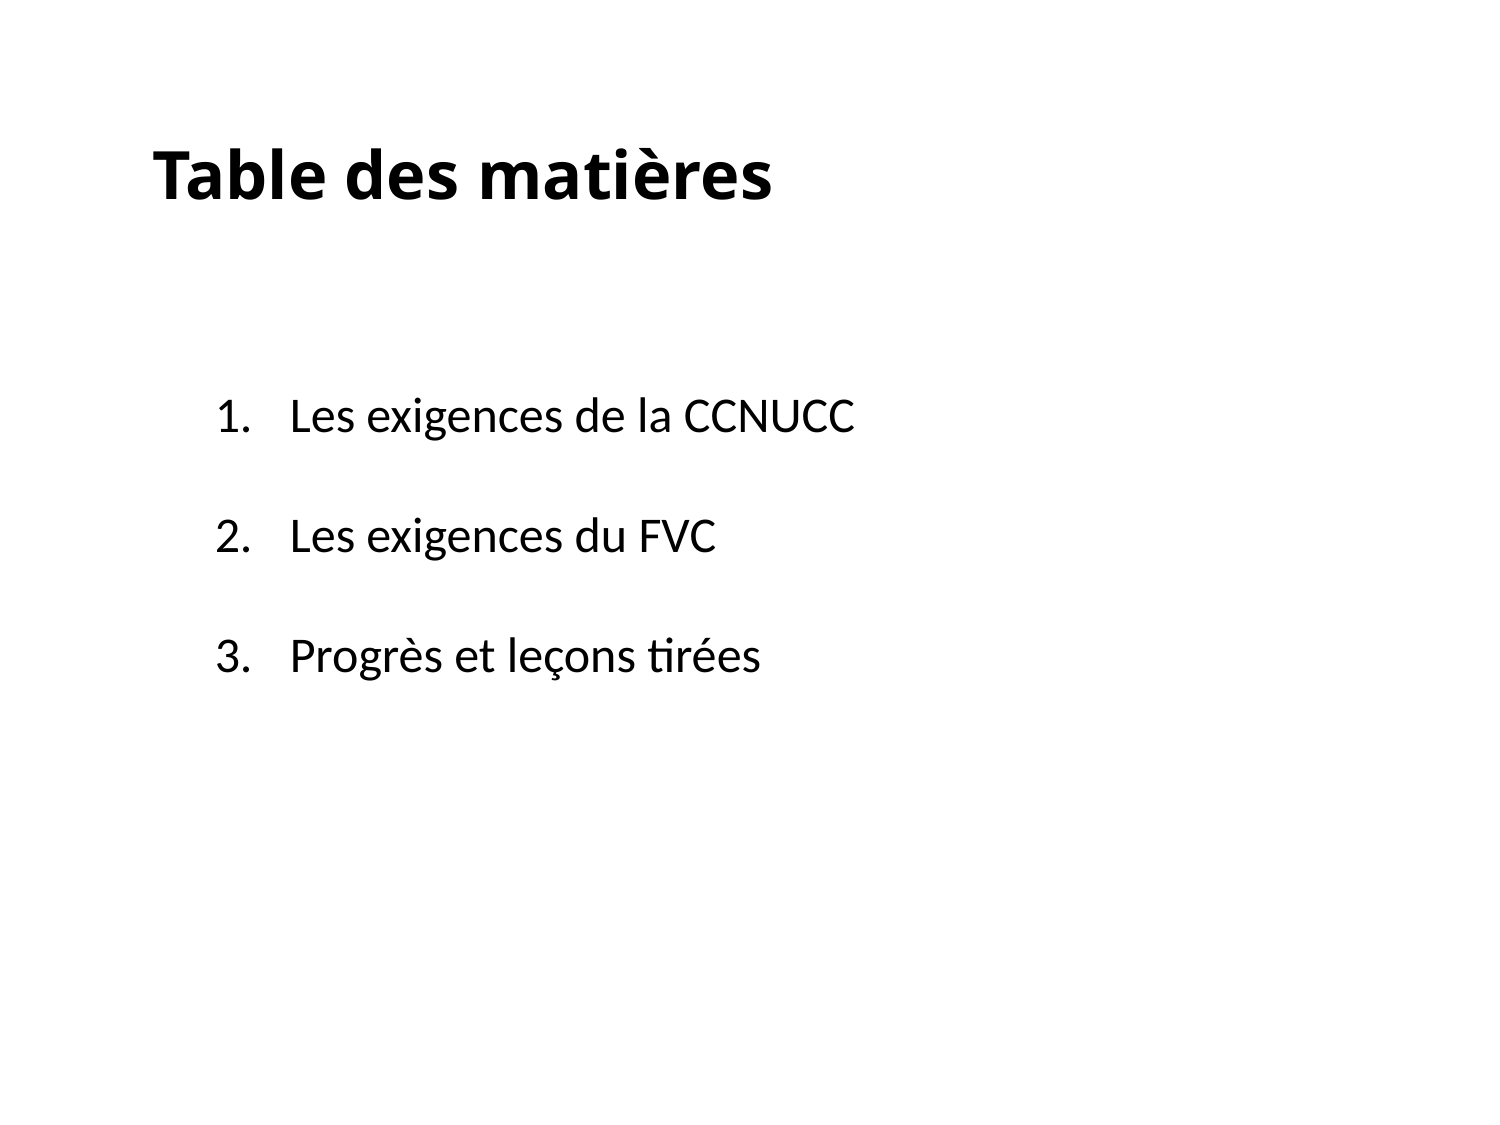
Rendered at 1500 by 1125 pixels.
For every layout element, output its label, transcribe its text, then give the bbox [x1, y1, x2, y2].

title Table des matières [137, 125, 1375, 250]
list Les exigences de la CCNUCC Les exigences du FVC Progrès et leçons tirées [200, 375, 1313, 750]
